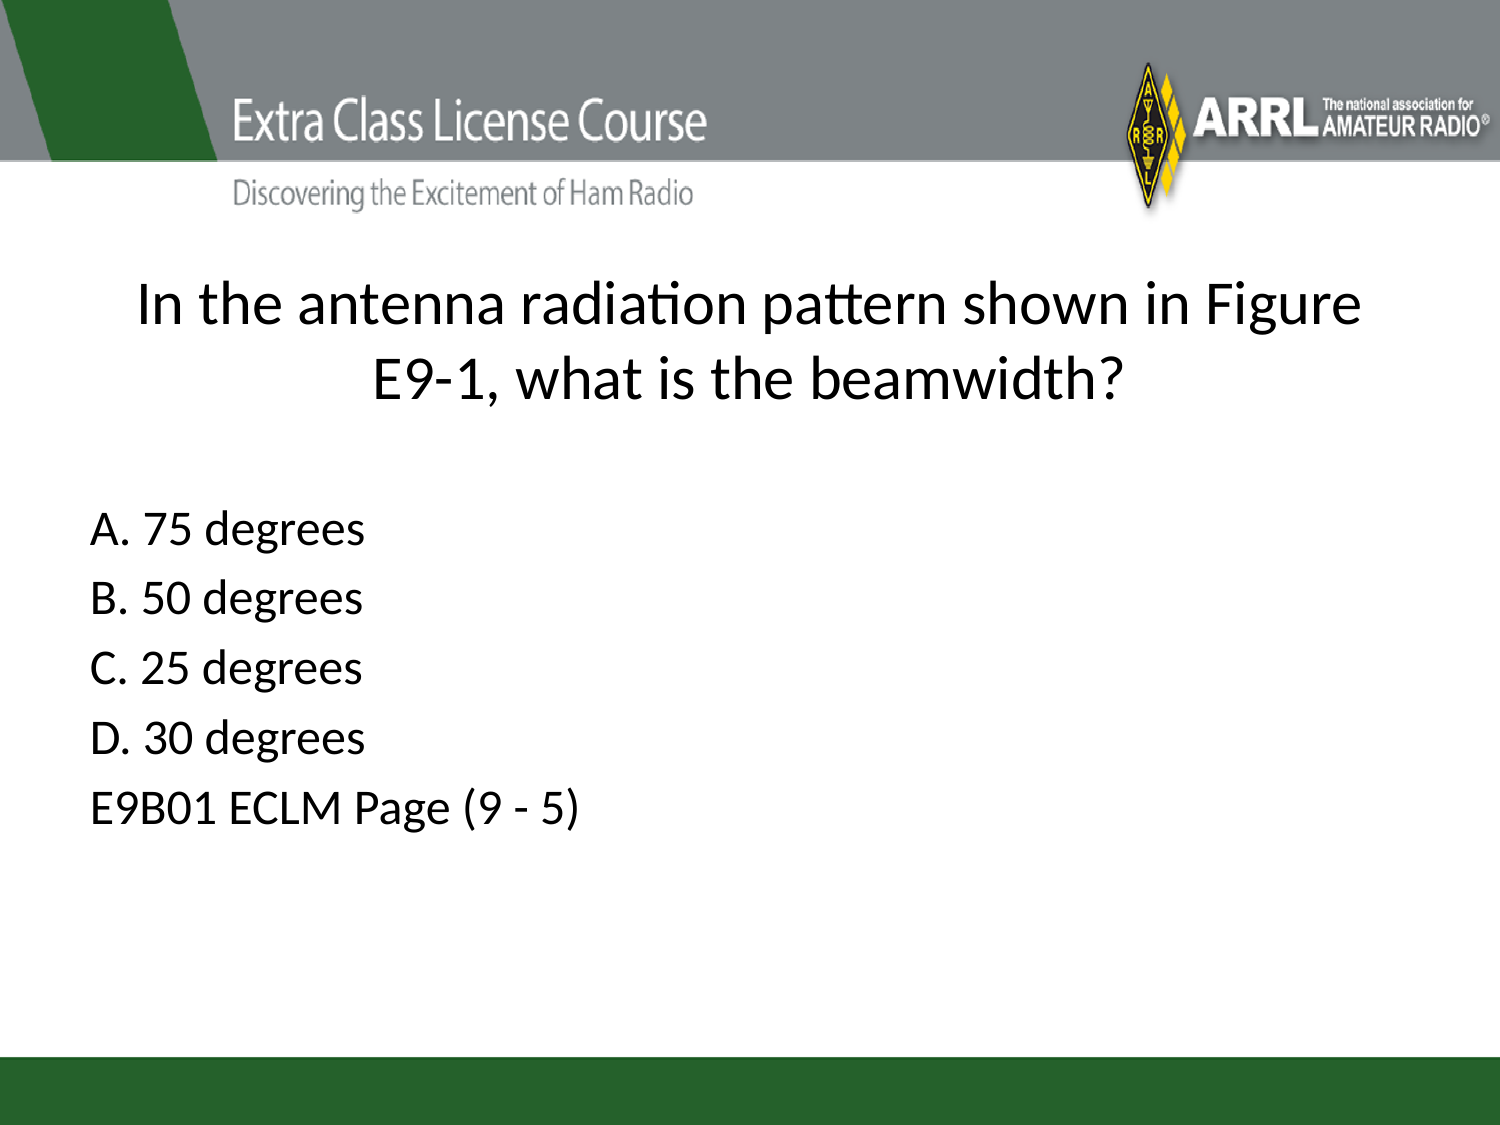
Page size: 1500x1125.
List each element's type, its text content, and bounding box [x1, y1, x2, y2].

picture [0, 0, 1500, 1125]
title In the antenna radiation pattern shown in Figure E9-1, what is the beamwidth? [75, 254, 1425, 435]
list A. 75 degrees B. 50 degrees C. 25 degrees D. 30 degrees E9B01 ECLM Page (9 - 5) [75, 487, 1425, 1005]
